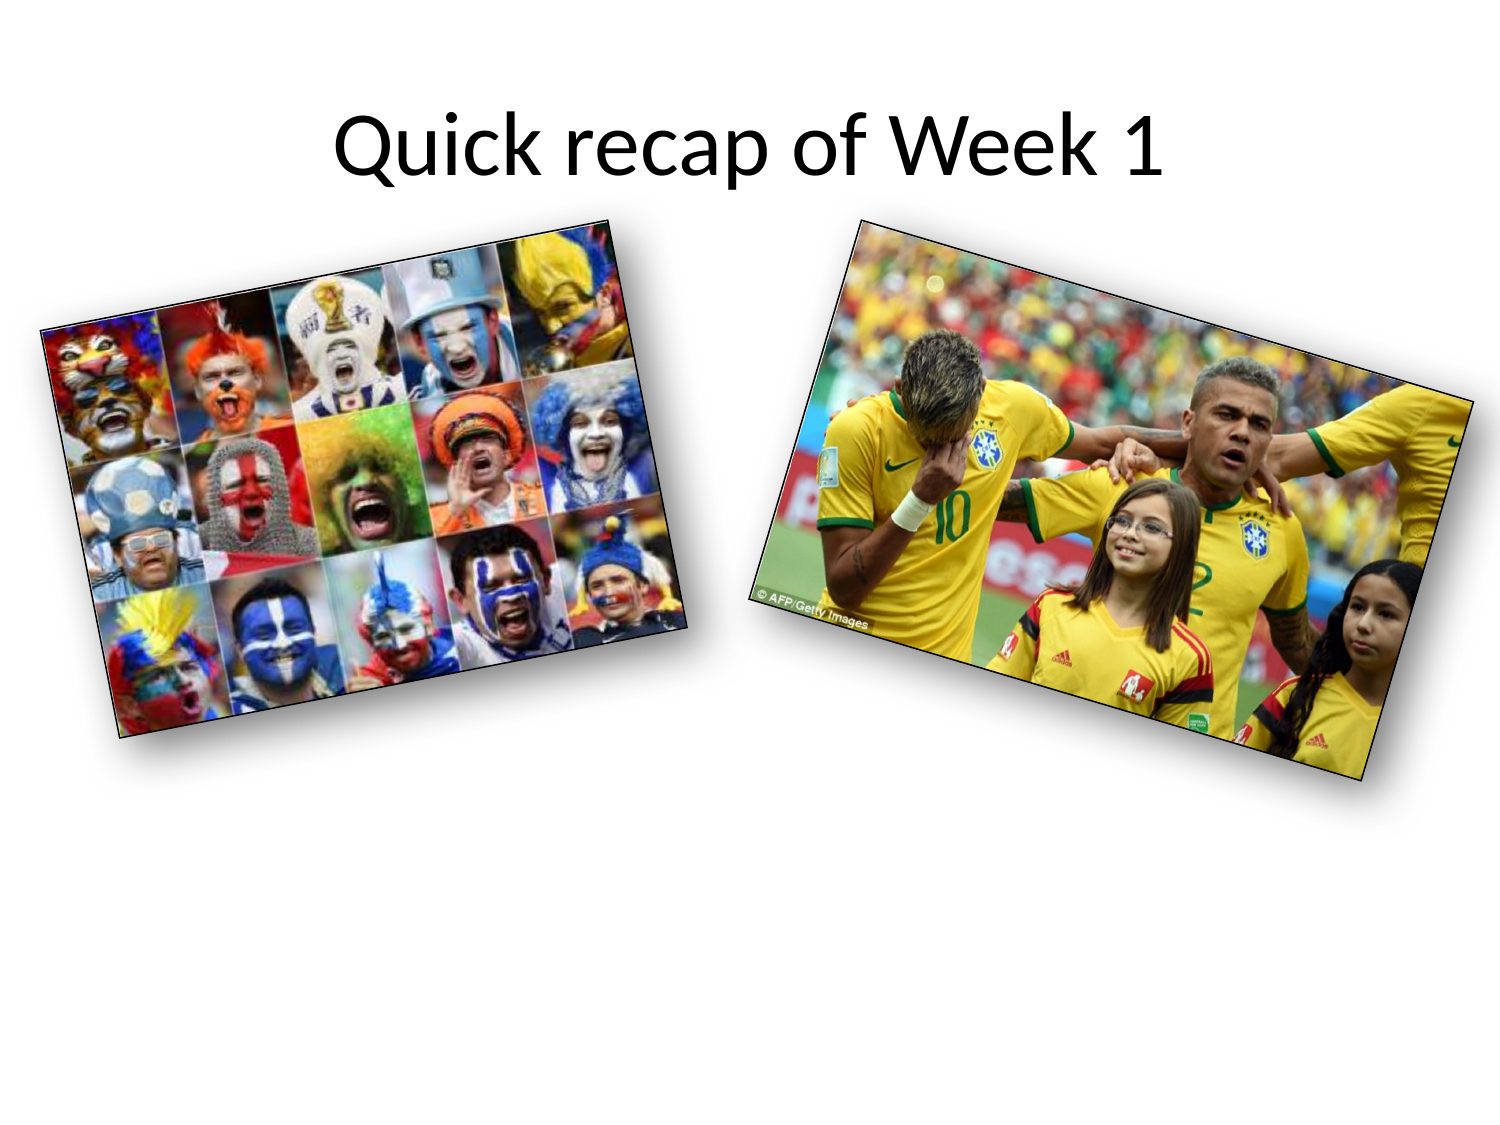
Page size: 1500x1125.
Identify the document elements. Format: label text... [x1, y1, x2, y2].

title Quick recap of Week 1 [75, 45, 1425, 233]
picture [752, 223, 1472, 779]
picture [43, 223, 685, 736]
